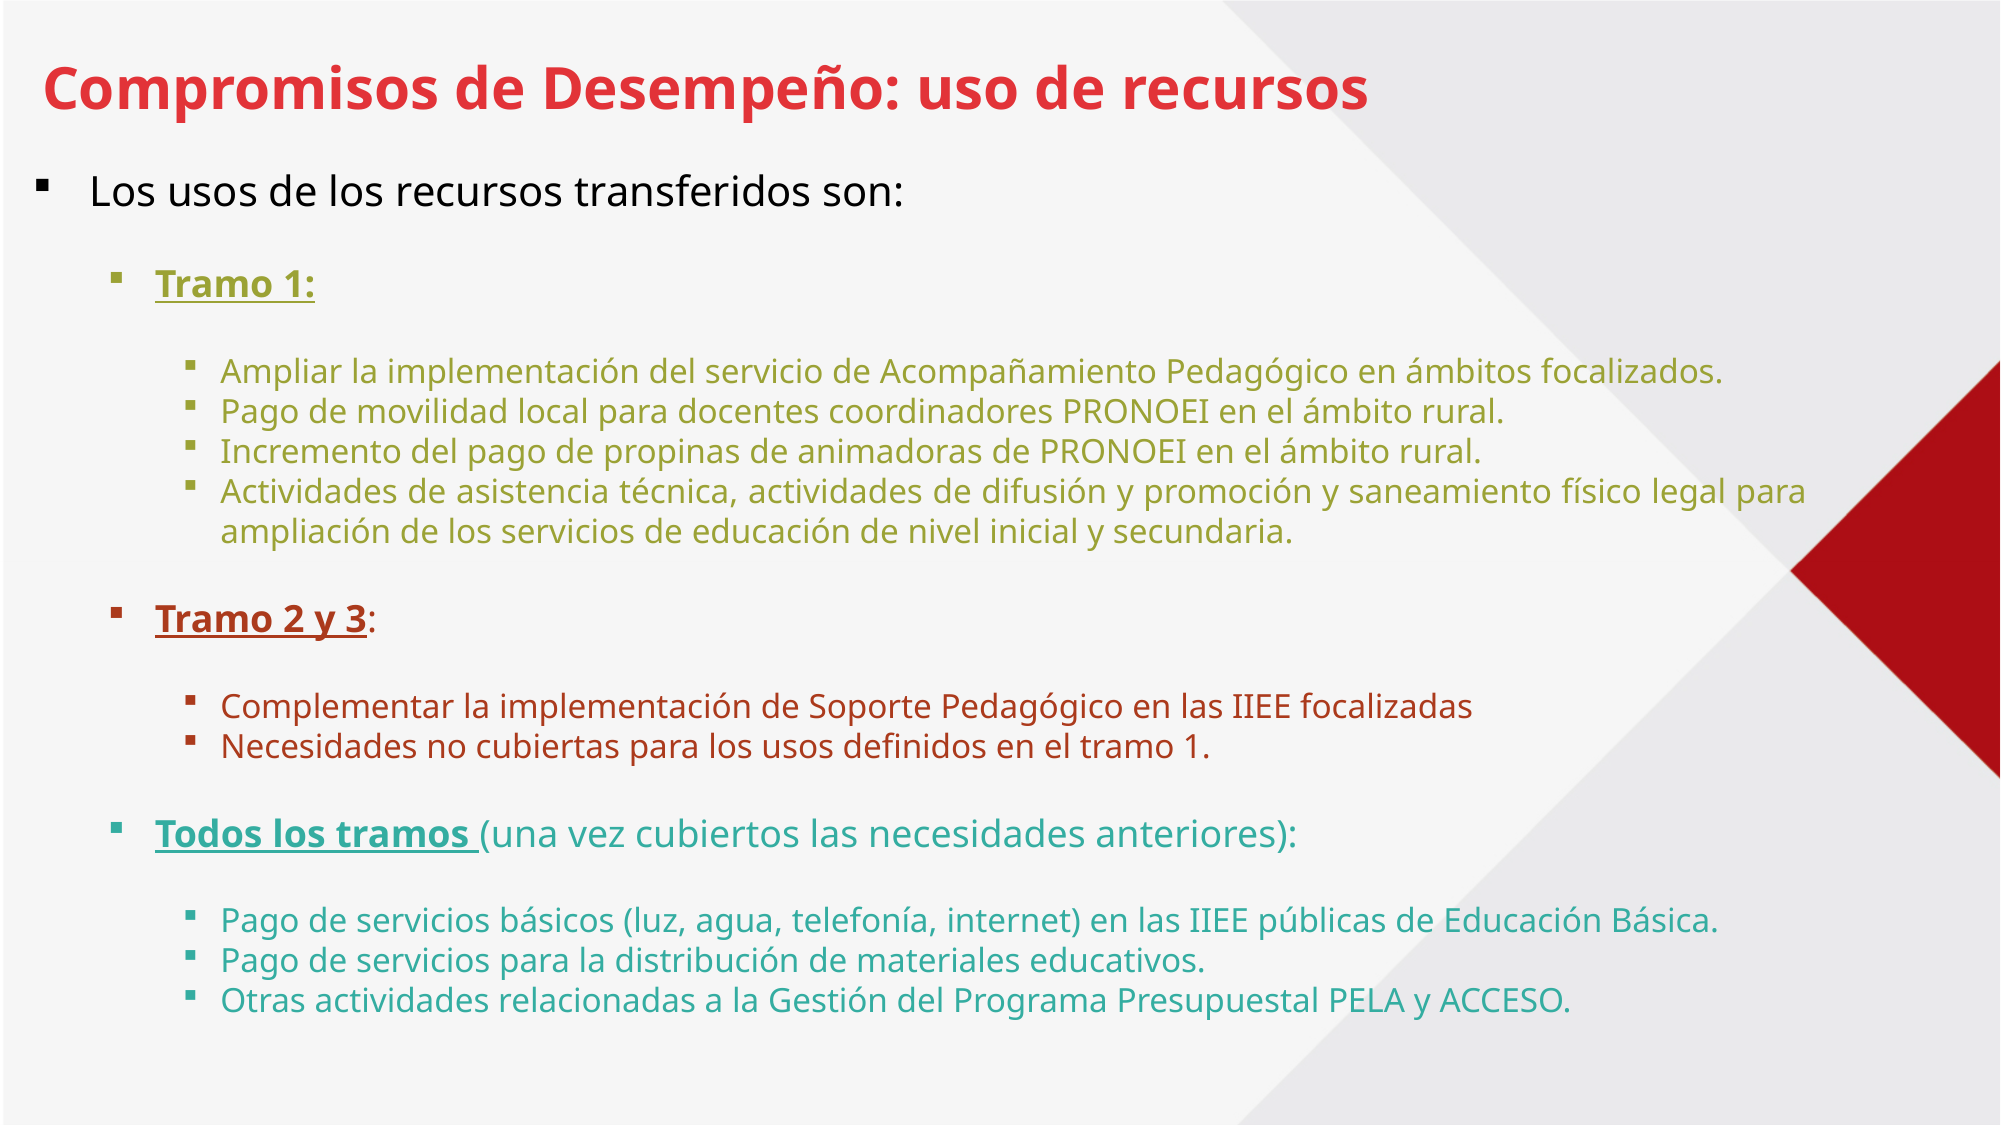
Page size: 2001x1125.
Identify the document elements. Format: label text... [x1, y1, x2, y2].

picture [0, 0, 2001, 1125]
text_box Los usos de los recursos transferidos son: Tramo 1: Ampliar la implementación del servicio de Acompañamiento Pedagógico en ámbitos focalizados. Pago de movilidad local para docentes coordinadores PRONOEI en el ámbito rural. Incremento del pago de propinas de animadoras de PRONOEI en el ámbito rural. Actividades de asistencia técnica, actividades de difusión y promoción y saneamiento físico legal para ampliación de los servicios de educación de nivel inicial y secundaria. Tramo 2 y 3: Complementar la implementación de Soporte Pedagógico en las IIEE focalizadas Necesidades no cubiertas para los usos definidos en el tramo 1. Todos los tramos (una vez cubiertos las necesidades anteriores): Pago de servicios básicos (luz, agua, telefonía, internet) en las IIEE públicas de Educación Básica. Pago de servicios para la distribución de materiales educativos. Otras actividades relacionadas a la Gestión del Programa Presupuestal PELA y ACCESO. [17, 157, 1825, 1085]
text_box Compromisos de Desempeño: uso de recursos [27, 34, 1990, 138]
